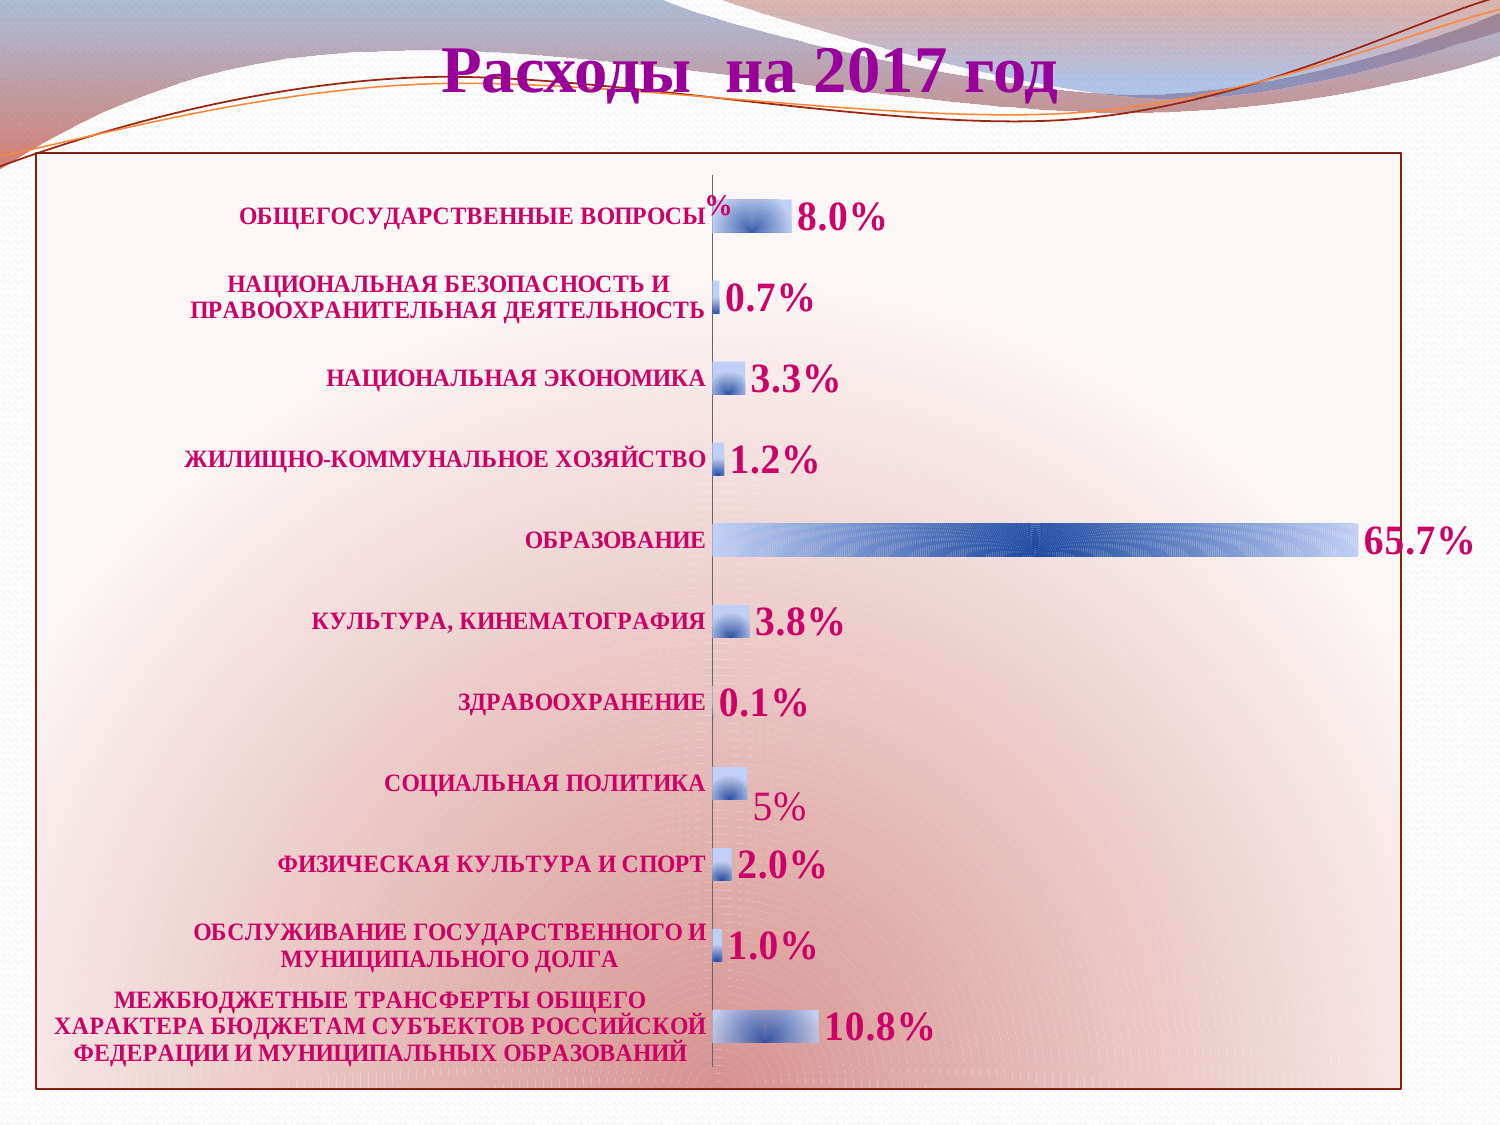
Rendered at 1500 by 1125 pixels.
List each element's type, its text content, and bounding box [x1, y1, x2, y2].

chart [34, 152, 1477, 1091]
title Расходы на 2017 год [0, 35, 1500, 106]
